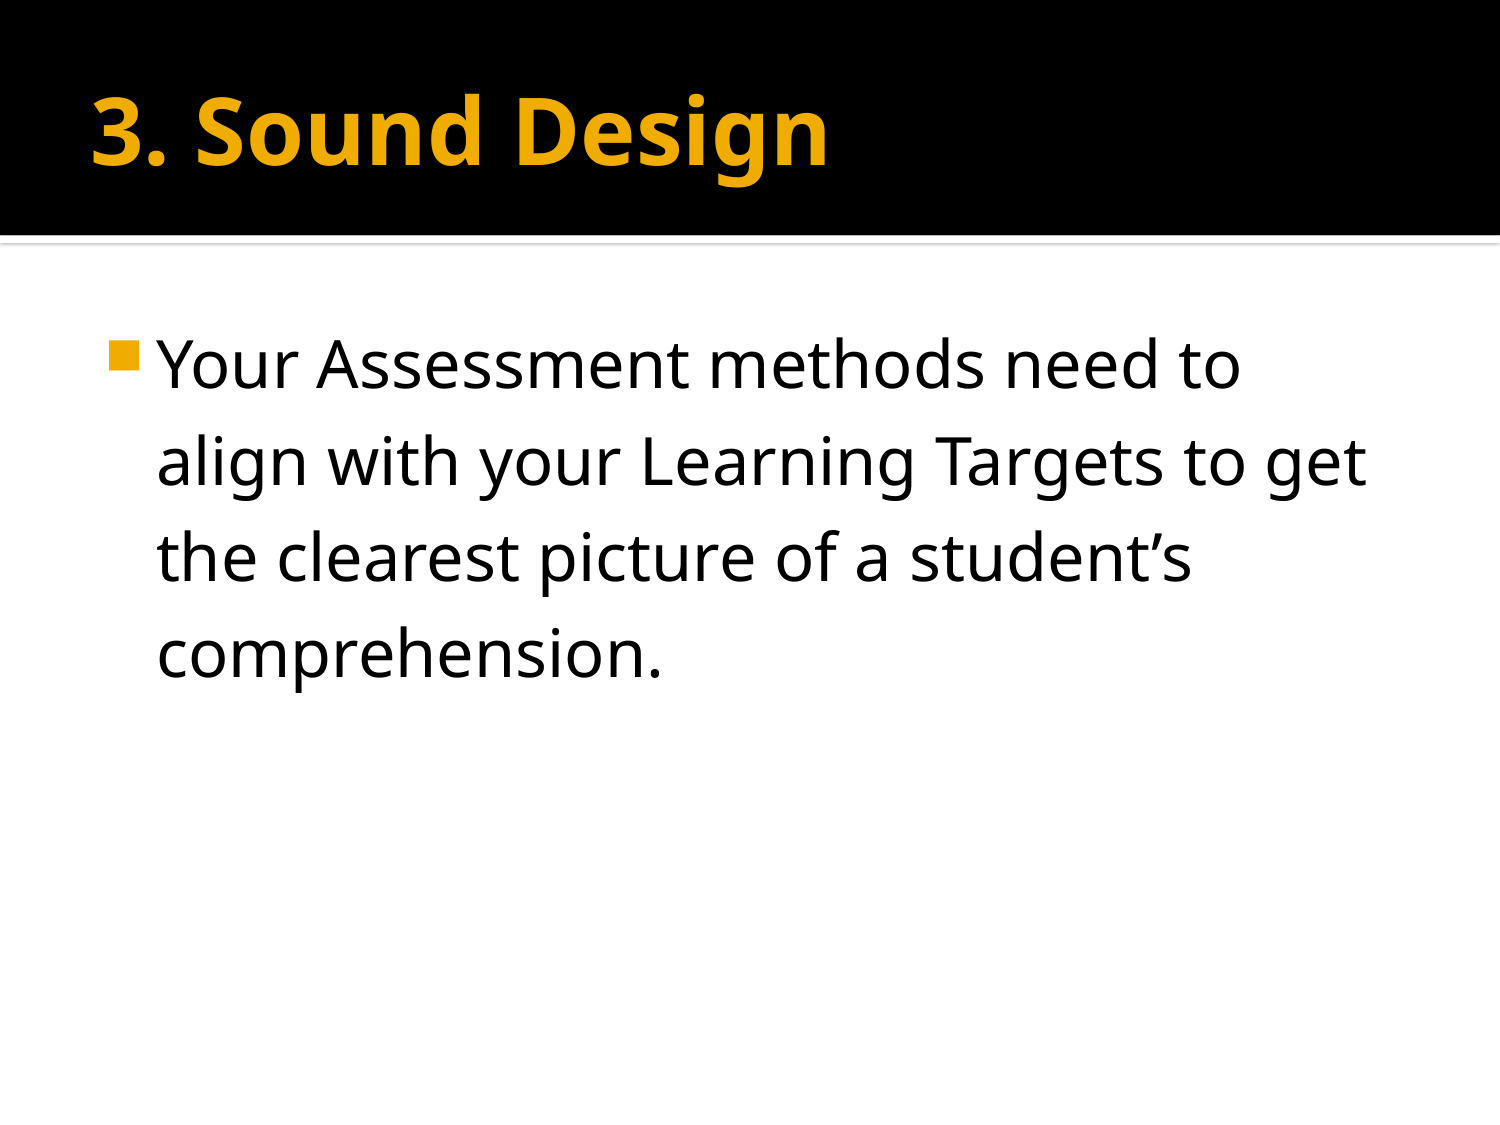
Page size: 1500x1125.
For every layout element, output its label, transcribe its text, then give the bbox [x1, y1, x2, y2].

title 3. Sound Design [75, 25, 1425, 231]
list Your Assessment methods need to align with your Learning Targets to get the clearest picture of a student’s comprehension. [75, 291, 1425, 1050]
